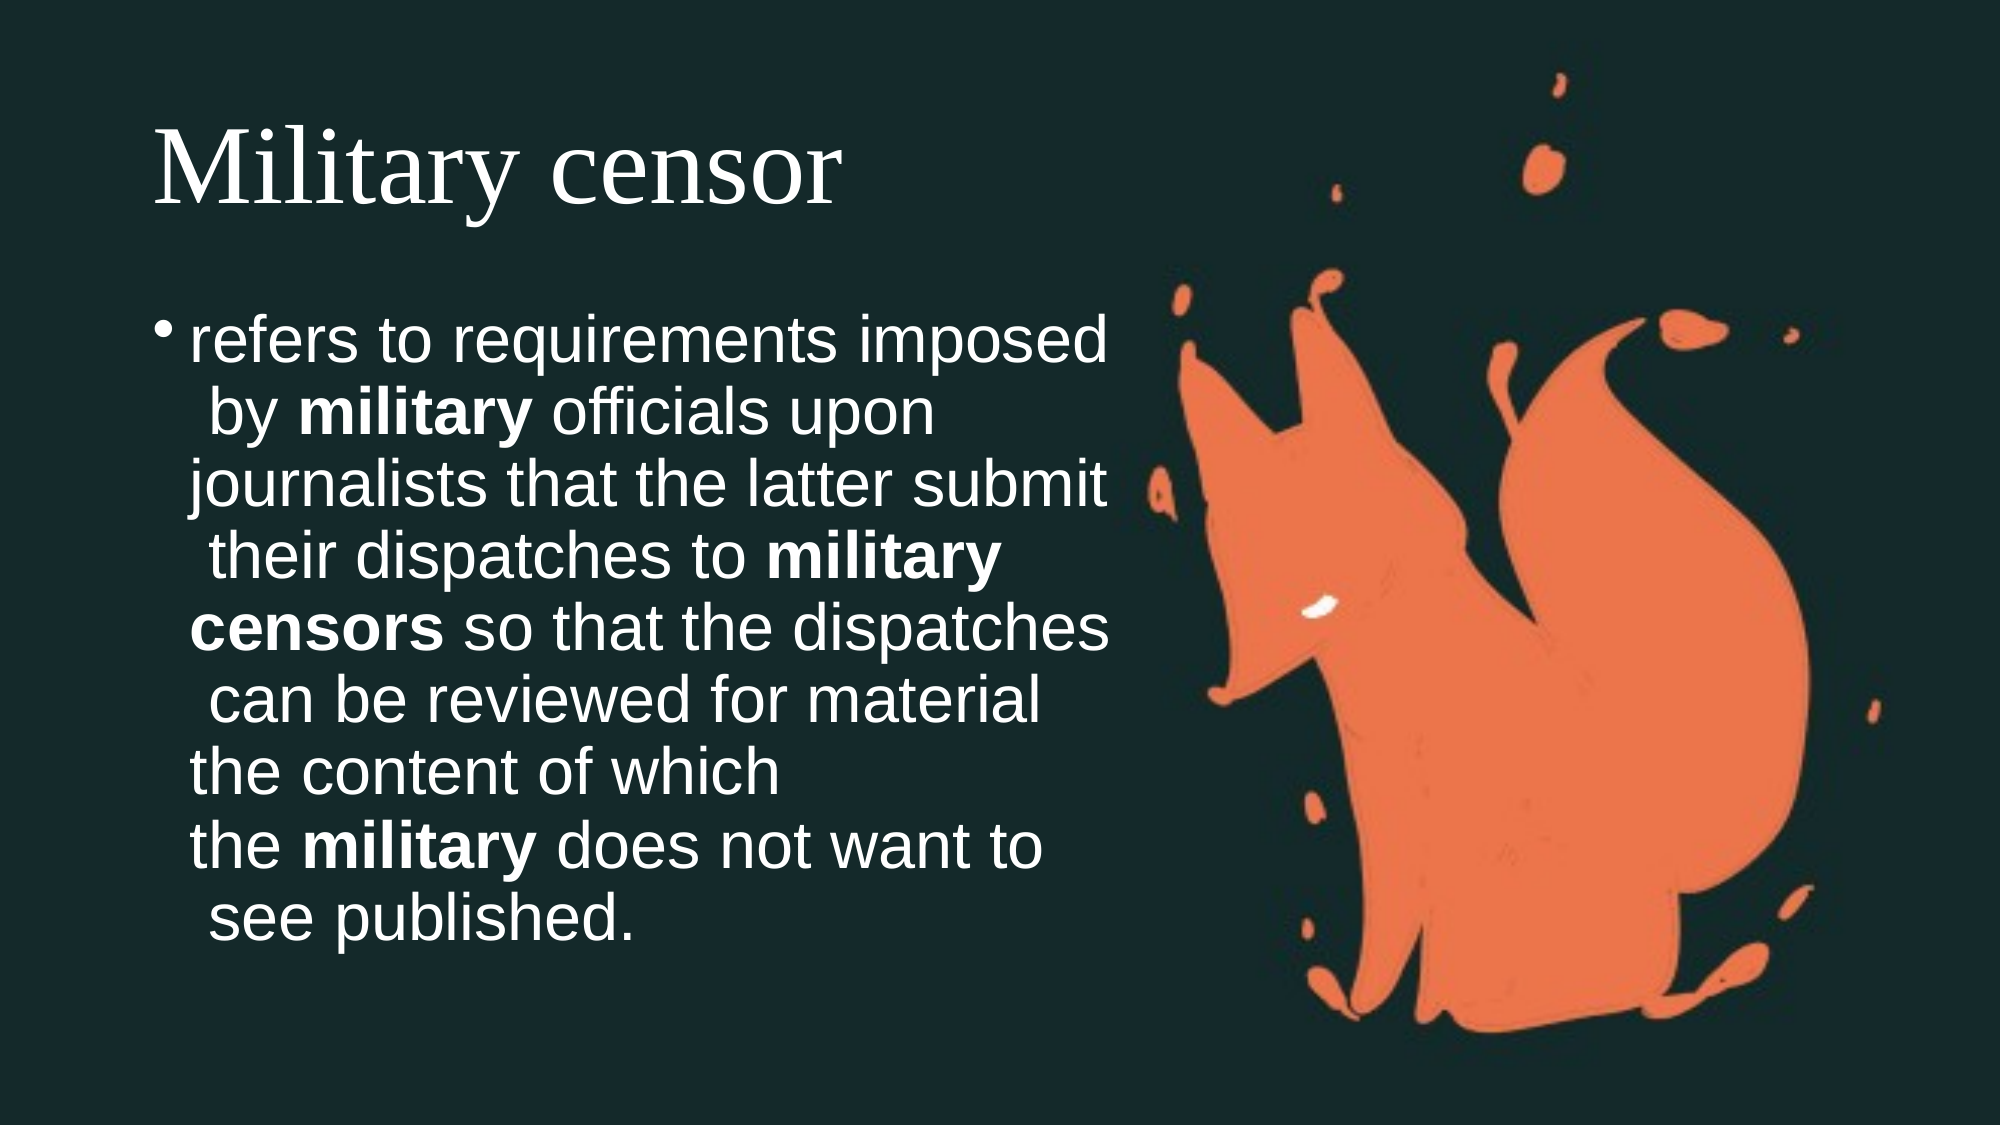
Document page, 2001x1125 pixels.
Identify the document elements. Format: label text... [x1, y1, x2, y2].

title Military censor [150, 88, 846, 279]
text_box [0, 0, 2000, 1125]
text_box refers to requirements imposed by military officials upon journalists that the latter submit their dispatches to military censors so that the dispatches can be reviewed for material the content of which the military does not want to see published. [150, 294, 1114, 954]
